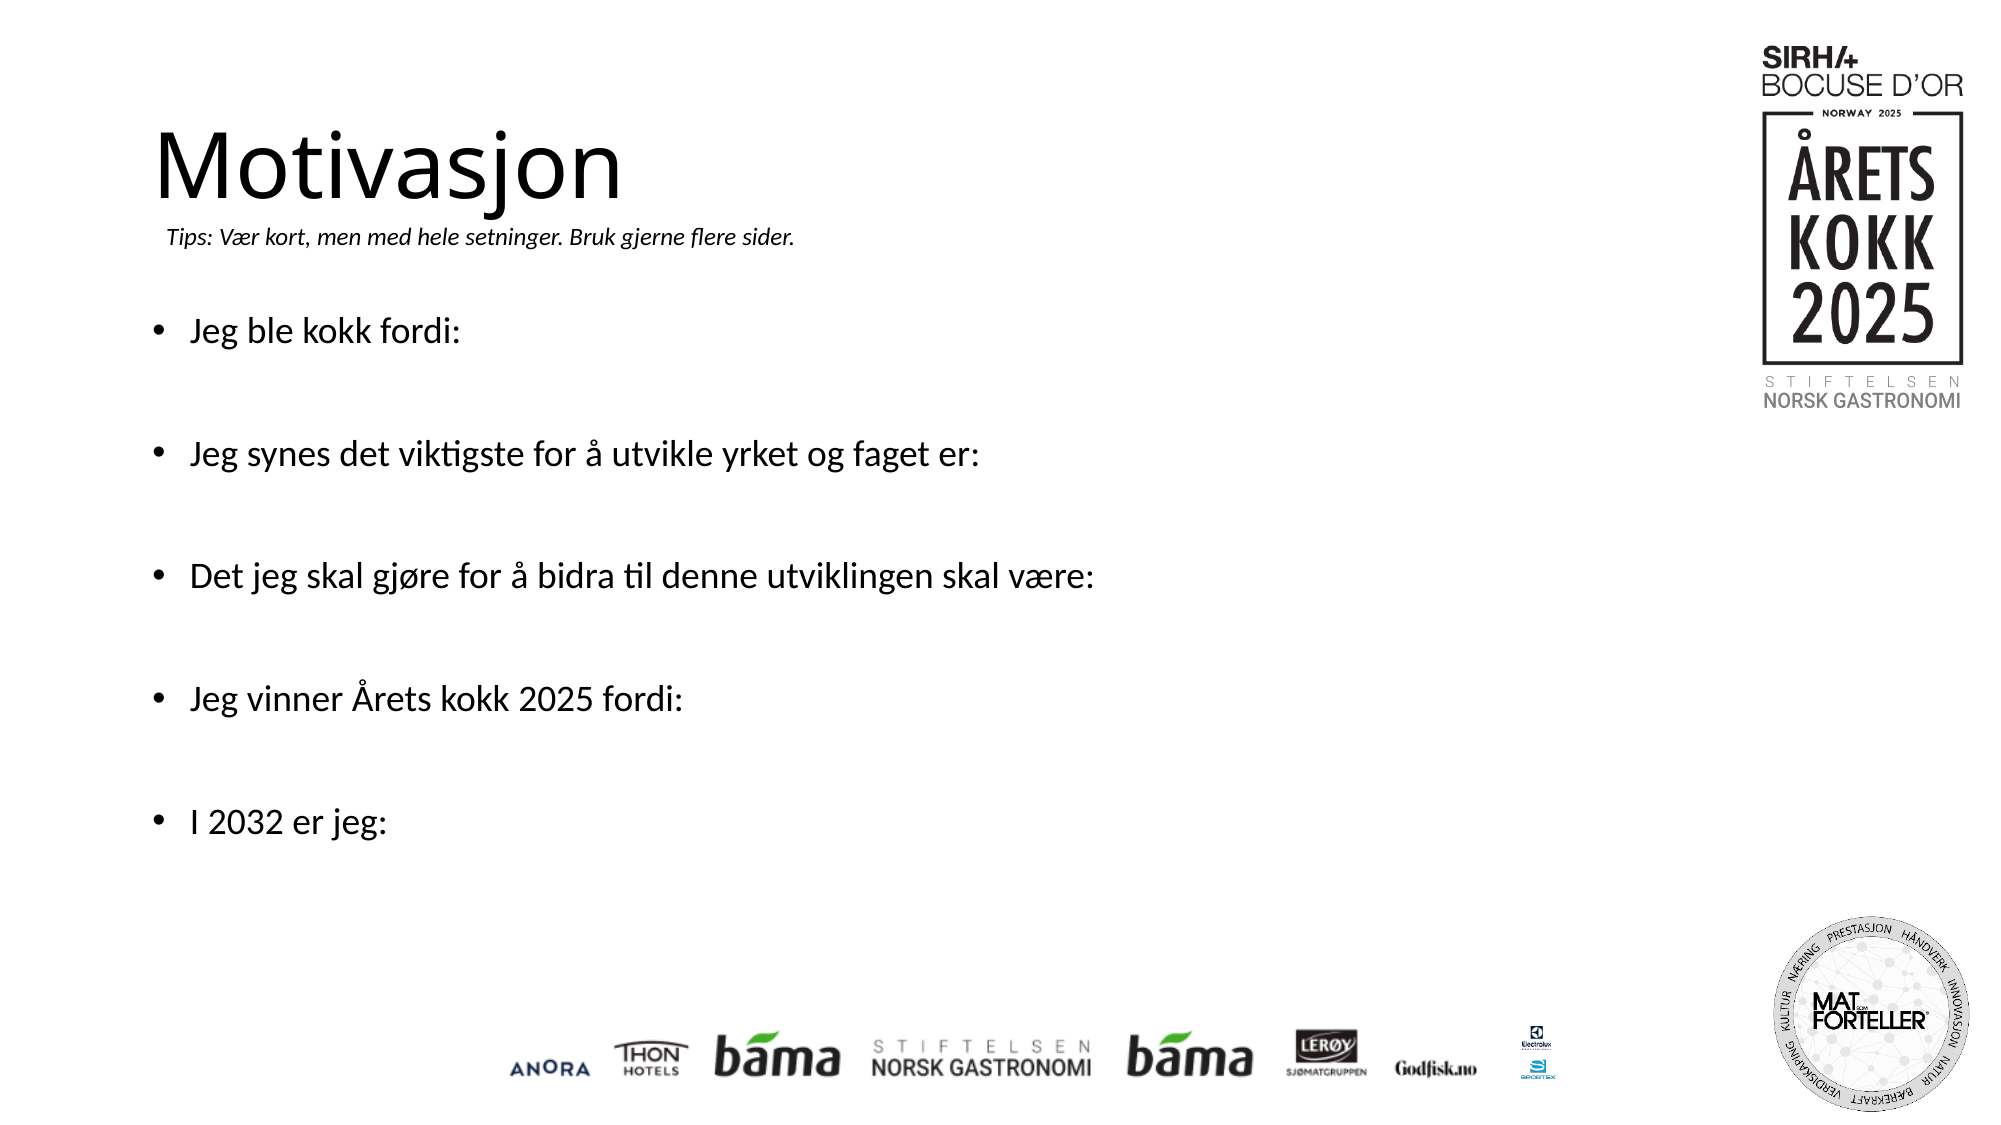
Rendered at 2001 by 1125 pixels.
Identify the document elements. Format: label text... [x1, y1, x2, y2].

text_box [468, 1001, 1557, 1108]
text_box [1745, 35, 1979, 422]
title Motivasjon [137, 59, 1745, 278]
text_box Tips: Vær kort, men med hele setninger. Bruk gjerne flere sider. [151, 213, 863, 259]
list Jeg ble kokk fordi: Jeg synes det viktigste for å utvikle yrket og faget er: Det jeg skal gjøre for å bidra til denne utviklingen skal være: Jeg vinner Årets kokk 2025 fordi: I 2032 er jeg: [137, 303, 1863, 971]
picture [1759, 897, 1983, 1125]
